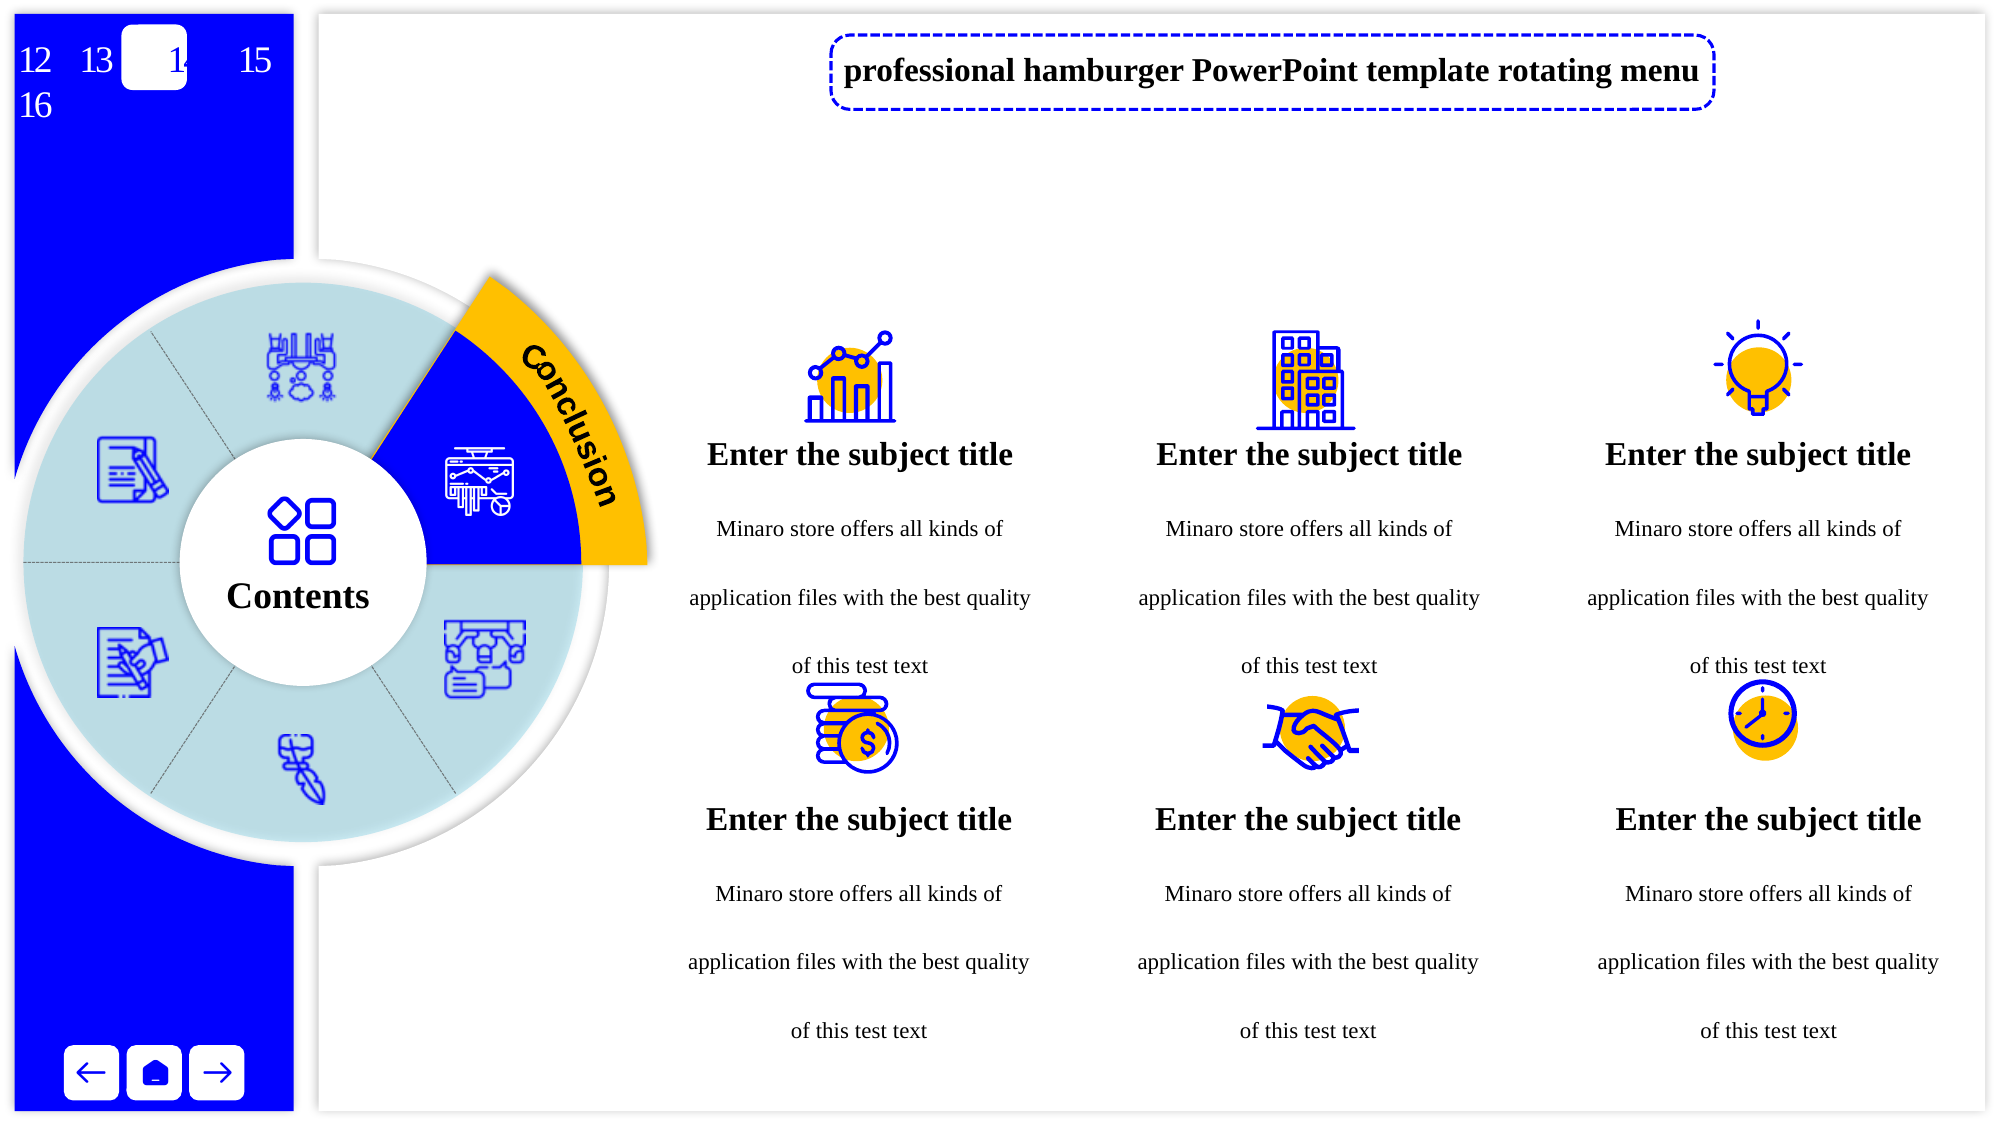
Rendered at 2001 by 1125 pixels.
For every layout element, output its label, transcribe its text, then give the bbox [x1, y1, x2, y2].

picture [140, 1056, 171, 1088]
text_box Enter the subject title Minaro store offers all kinds of application files with the best quality of this test text [1579, 790, 1959, 1051]
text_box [23, 282, 583, 843]
text_box [830, 96, 1715, 111]
text_box Enter the subject title Minaro store offers all kinds of application files with the best quality of this test text [1568, 425, 1948, 686]
text_box professional hamburger PowerPoint template rotating menu [829, 41, 1829, 96]
text_box 12 13 14 15 16 [3, 27, 302, 88]
text_box Enter the subject title Minaro store offers all kinds of application files with the best quality of this test text [1120, 425, 1499, 686]
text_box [806, 682, 899, 774]
picture [443, 446, 515, 517]
text_box Enter the subject title Minaro store offers all kinds of application files with the best quality of this test text [1119, 790, 1498, 1051]
text_box Enter the subject title Minaro store offers all kinds of application files with the best quality of this test text [670, 425, 1050, 686]
text_box [834, 33, 1711, 41]
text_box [1713, 319, 1804, 417]
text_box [1728, 679, 1799, 761]
text_box Enter the subject title Minaro store offers all kinds of application files with the best quality of this test text [669, 790, 1049, 1051]
picture [75, 1057, 107, 1088]
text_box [803, 330, 897, 423]
picture [264, 493, 341, 570]
text_box [485, 275, 500, 282]
text_box [583, 369, 649, 567]
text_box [1262, 695, 1359, 771]
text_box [1255, 330, 1356, 431]
picture [202, 1056, 233, 1088]
